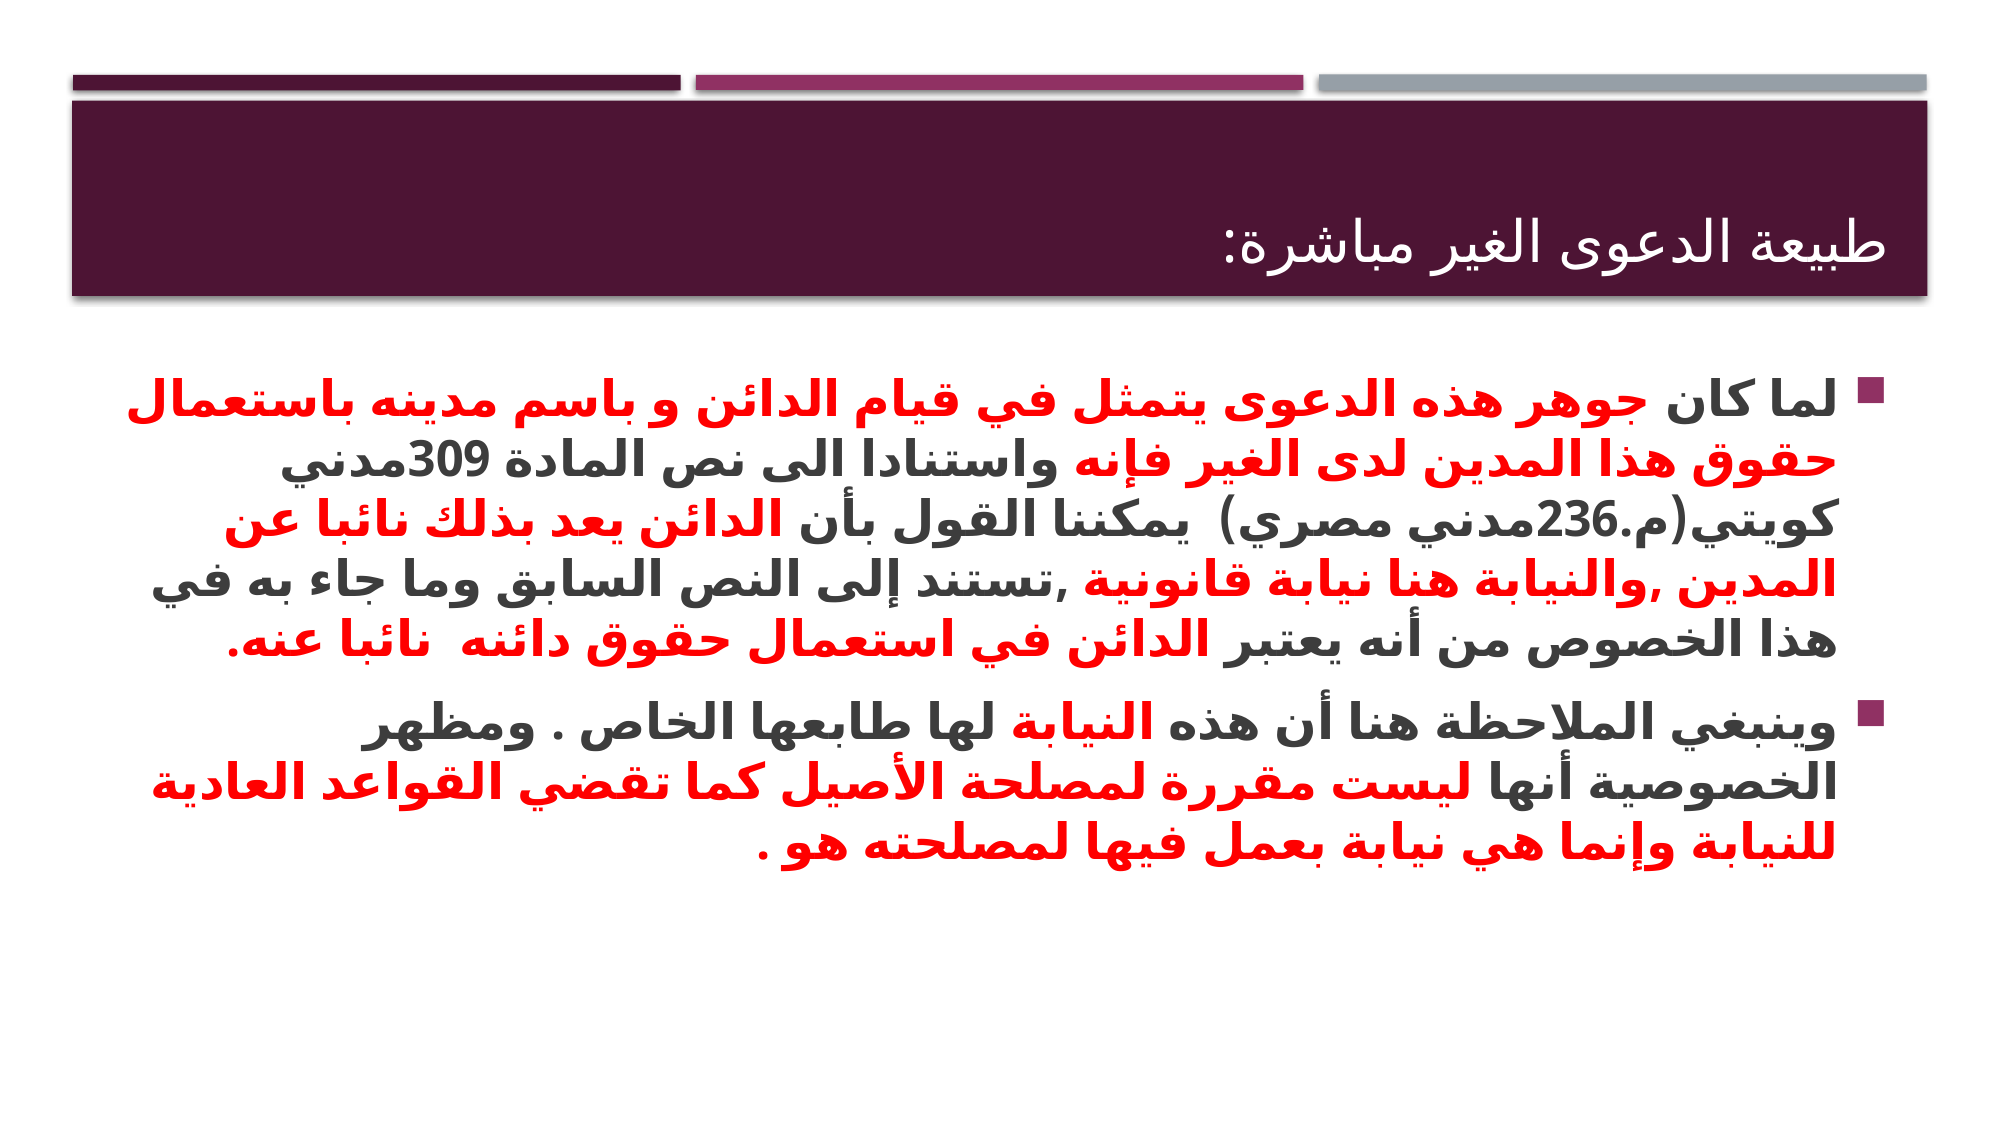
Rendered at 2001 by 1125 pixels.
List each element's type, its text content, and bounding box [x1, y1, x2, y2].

list لما كان جوهر هذه الدعوى يتمثل في قيام الدائن و باسم مدينه باستعمال حقوق هذا المدين لدى الغير فإنه واستنادا الى نص المادة 309مدني كويتي(م.236مدني مصري) يمكننا القول بأن الدائن يعد بذلك نائبا عن المدين ,والنيابة هنا نيابة قانونية ,تستند إلى النص السابق وما جاء به في هذا الخصوص من أنه يعتبر الدائن في استعمال حقوق دائنه نائبا عنه. وينبغي الملاحظة هنا أن هذه النيابة لها طابعها الخاص . ومظهر الخصوصية أنها ليست مقررة لمصلحة الأصيل كما تقضي القواعد العادية للنيابة وإنما هي نيابة بعمل فيها لمصلحته هو . [95, 357, 1905, 962]
title طبيعة الدعوى الغير مباشرة: [95, 115, 1905, 282]
